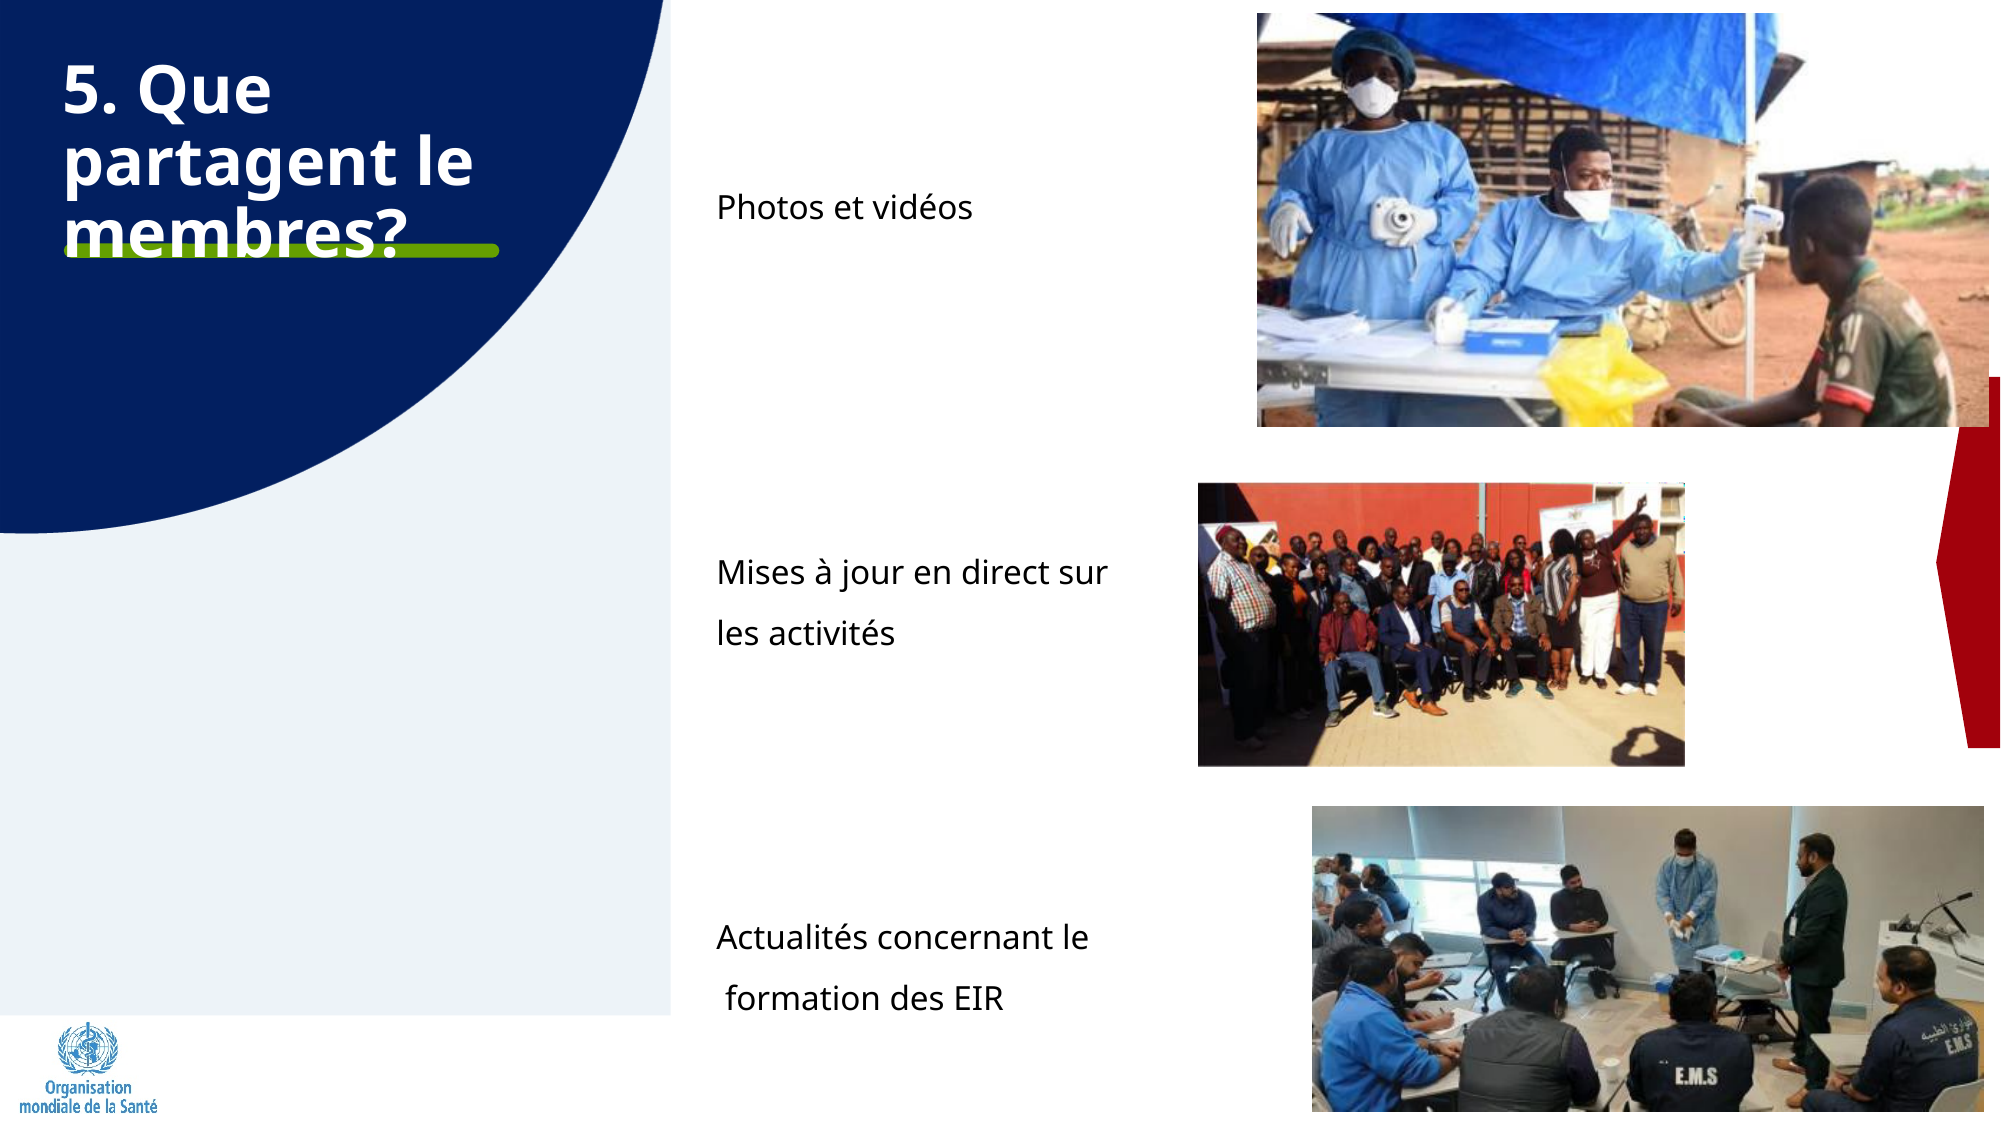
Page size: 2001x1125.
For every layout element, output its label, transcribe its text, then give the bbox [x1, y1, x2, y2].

picture [1198, 482, 1686, 767]
picture [0, 0, 670, 538]
list Photos et vidéos Mises à jour en direct sur les activités Actualités concernant le formation des EIR [708, 176, 1917, 1032]
picture [18, 1020, 158, 1114]
picture [1256, 13, 1989, 427]
title 5. Que partagent le membres? [53, 62, 591, 265]
picture [1311, 806, 1984, 1112]
